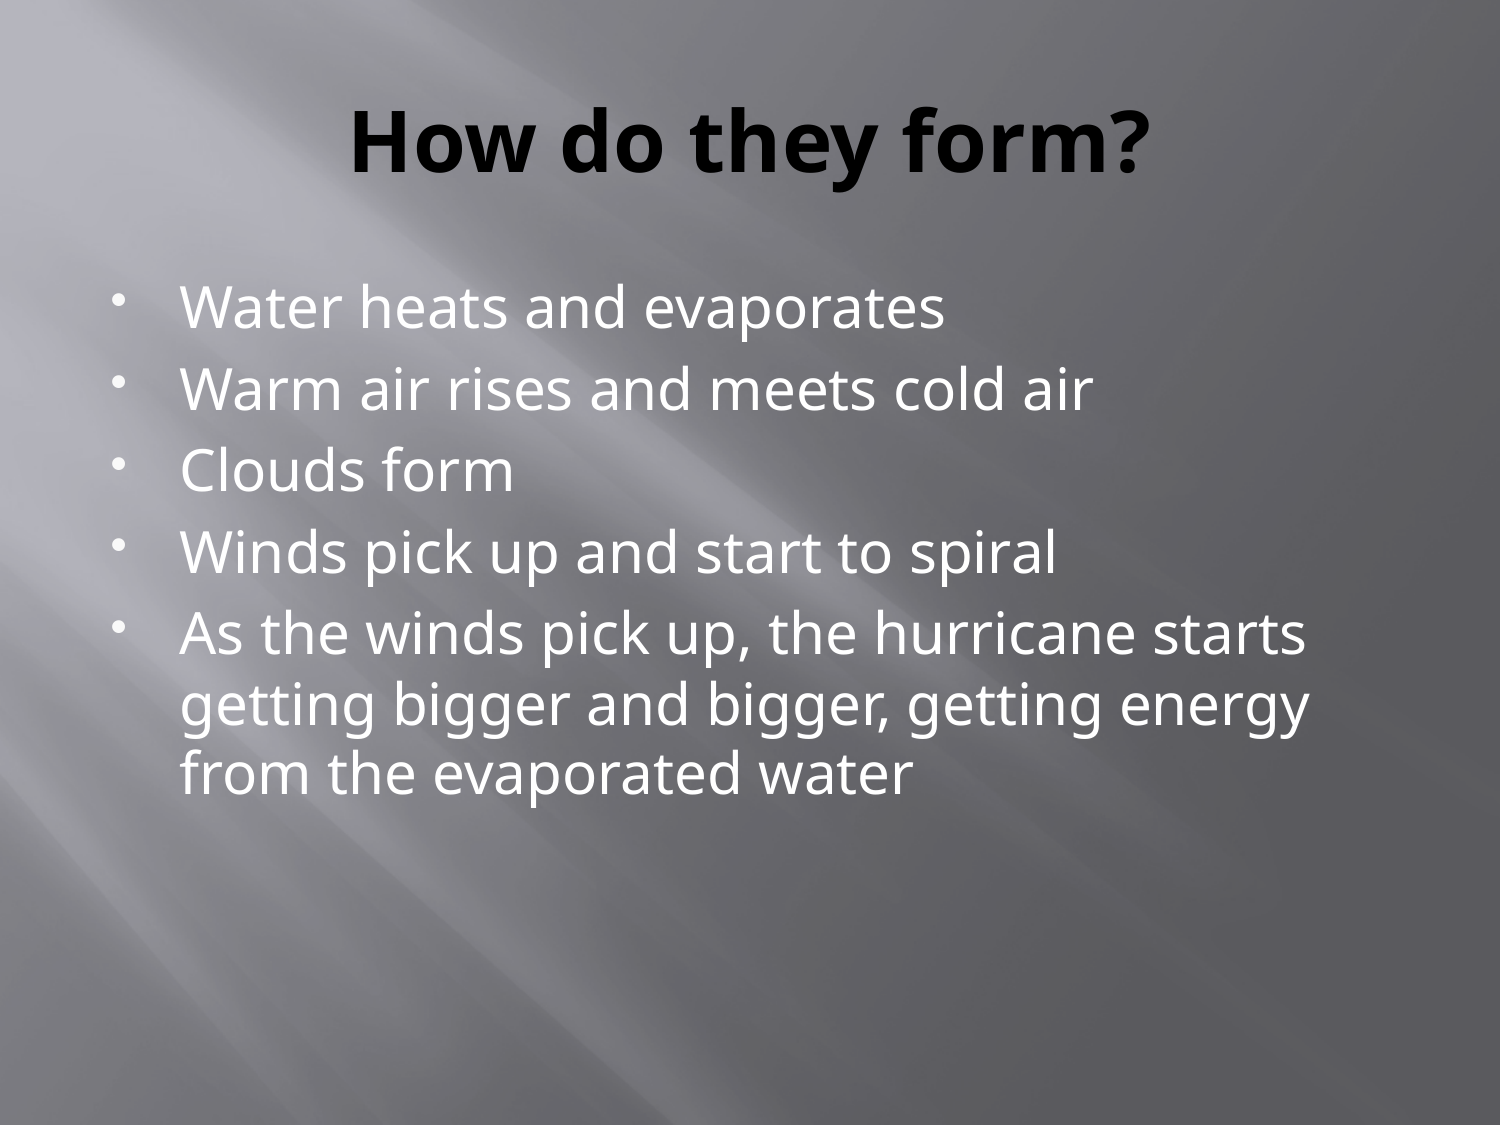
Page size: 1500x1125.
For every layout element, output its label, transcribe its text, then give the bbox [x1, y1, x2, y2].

list Water heats and evaporates Warm air rises and meets cold air Clouds form Winds pick up and start to spiral As the winds pick up, the hurricane starts getting bigger and bigger, getting energy from the evaporated water [75, 262, 1425, 1035]
title How do they form? [75, 45, 1425, 233]
